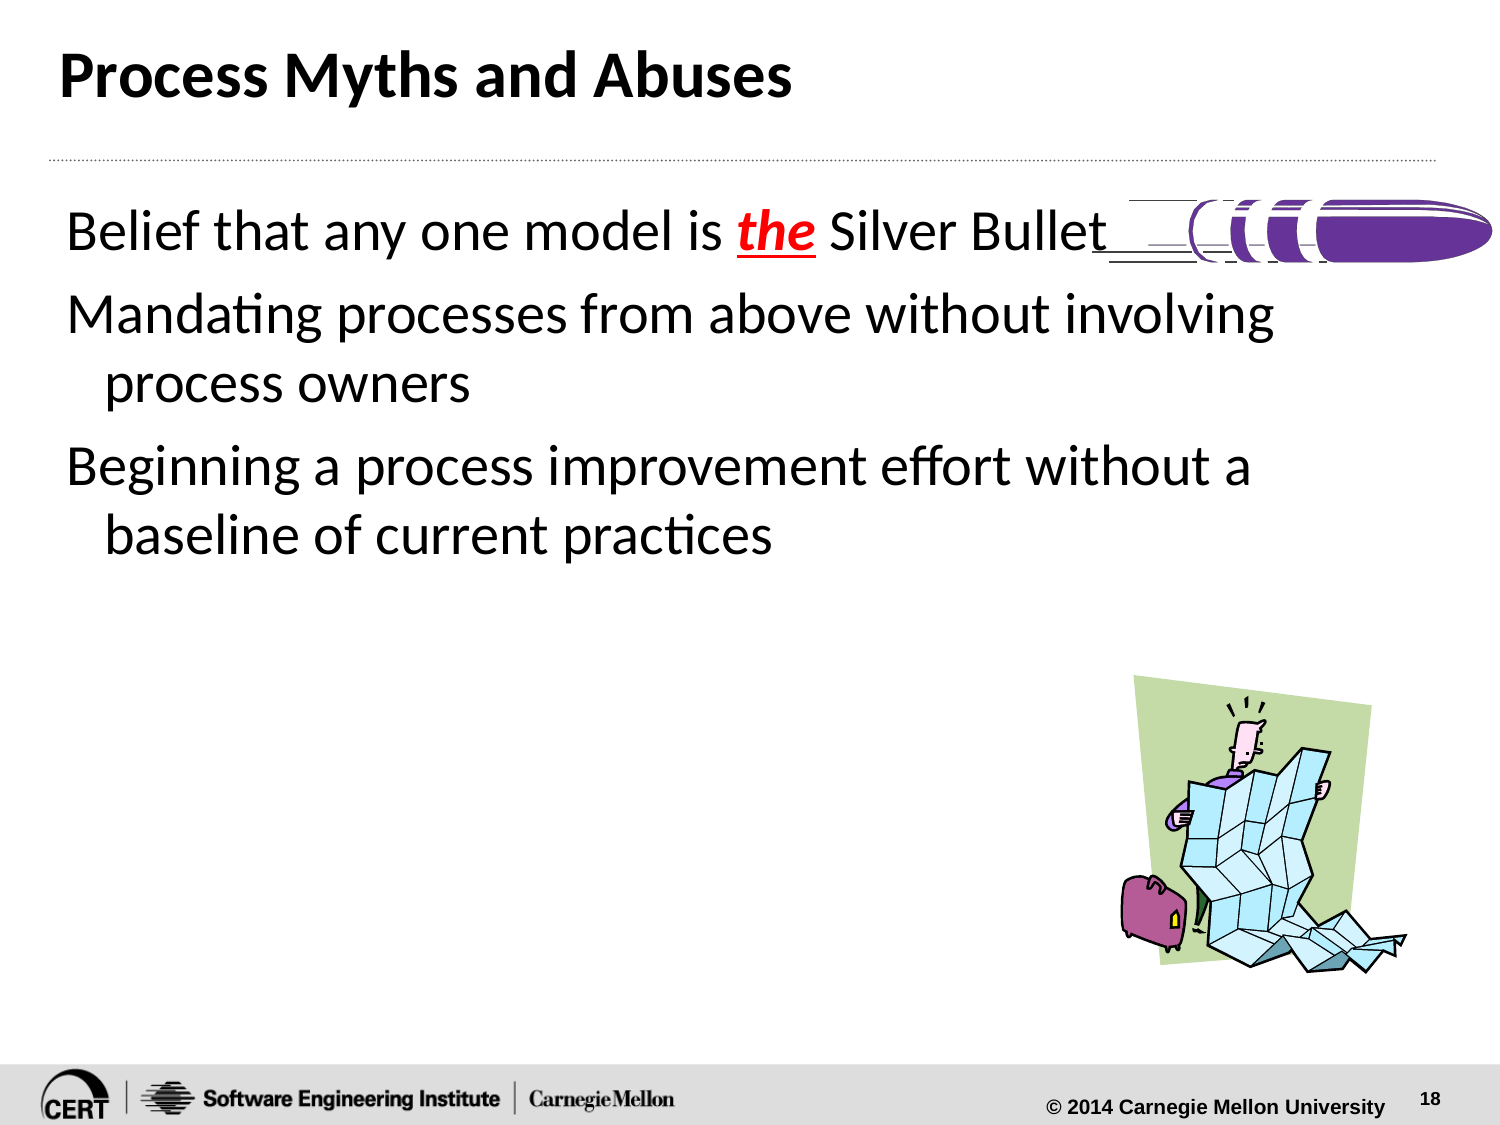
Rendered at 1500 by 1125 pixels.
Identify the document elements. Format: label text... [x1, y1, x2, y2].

title Process Myths and Abuses [42, 37, 1434, 155]
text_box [1119, 674, 1408, 975]
list Belief that any one model is the Silver Bullet Mandating processes from above without involving process owners Beginning a process improvement effort without a baseline of current practices [49, 187, 1438, 1001]
picture [24, 1065, 688, 1125]
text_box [1091, 199, 1493, 263]
